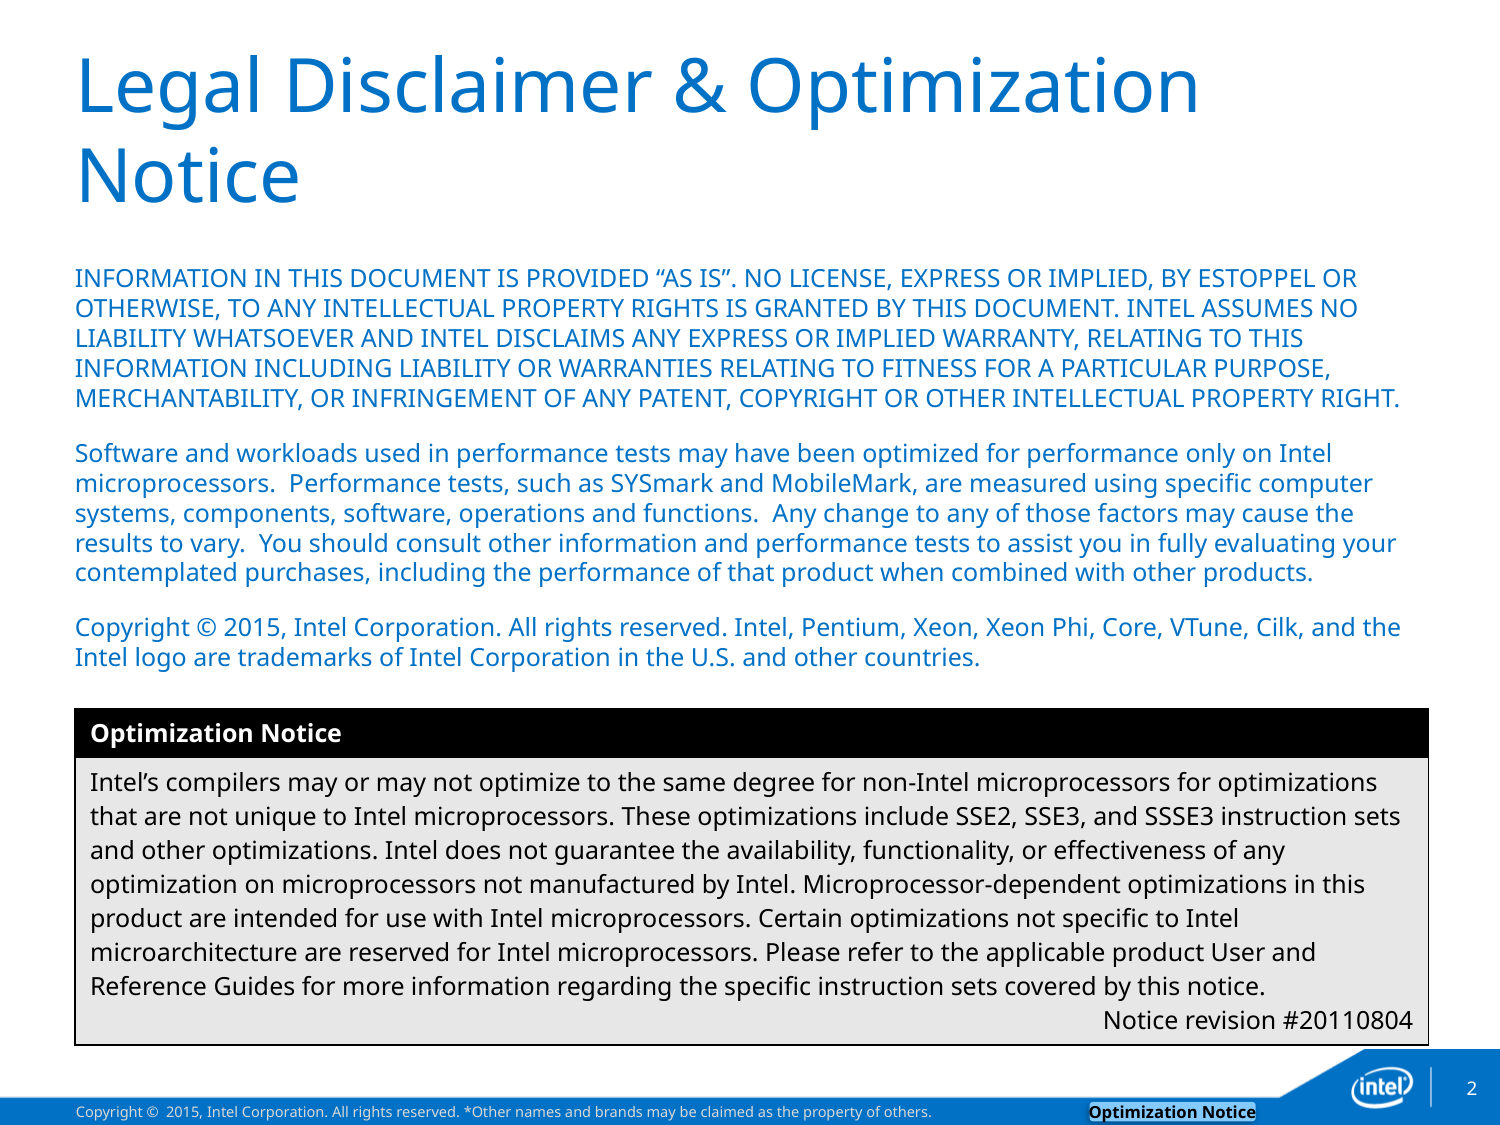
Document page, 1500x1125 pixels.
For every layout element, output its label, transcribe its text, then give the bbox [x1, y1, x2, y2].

picture [0, 1049, 1500, 1125]
table_cell Intel’s compilers may or may not optimize to the same degree for non-Intel microprocessors for optimizations that are not unique to Intel microprocessors. These optimizations include SSE2, SSE3, and SSSE3 instruction sets and other optimizations. Intel does not guarantee the availability, functionality, or effectiveness of any optimization on microprocessors not manufactured by Intel. Microprocessor-dependent optimizations in this product are intended for use with Intel microprocessors. Certain optimizations not specific to Intel microarchitecture are reserved for Intel microprocessors. Please refer to the applicable product User and Reference Guides for more information regarding the specific instruction sets covered by this notice. Notice revision #20110804 [76, 758, 1428, 1044]
title Legal Disclaimer & Optimization Notice [75, 37, 1425, 200]
slide_number 2 [1406, 1059, 1478, 1119]
list INFORMATION IN THIS DOCUMENT IS PROVIDED “AS IS”. NO LICENSE, EXPRESS OR IMPLIED, BY ESTOPPEL OR OTHERWISE, TO ANY INTELLECTUAL PROPERTY RIGHTS IS GRANTED BY THIS DOCUMENT. INTEL ASSUMES NO LIABILITY WHATSOEVER AND INTEL DISCLAIMS ANY EXPRESS OR IMPLIED WARRANTY, RELATING TO THIS INFORMATION INCLUDING LIABILITY OR WARRANTIES RELATING TO FITNESS FOR A PARTICULAR PURPOSE, MERCHANTABILITY, OR INFRINGEMENT OF ANY PATENT, COPYRIGHT OR OTHER INTELLECTUAL PROPERTY RIGHT. Software and workloads used in performance tests may have been optimized for performance only on Intel microprocessors. Performance tests, such as SYSmark and MobileMark, are measured using specific computer systems, components, software, operations and functions. Any change to any of those factors may cause the results to vary. You should consult other information and performance tests to assist you in fully evaluating your contemplated purchases, including the performance of that product when combined with other products. Copyright © 2015, Intel Corporation. All rights reserved. Intel, Pentium, Xeon, Xeon Phi, Core, VTune, Cilk, and the Intel logo are trademarks of Intel Corporation in the U.S. and other countries. [74, 262, 1415, 708]
table_header Optimization Notice [76, 709, 1428, 757]
